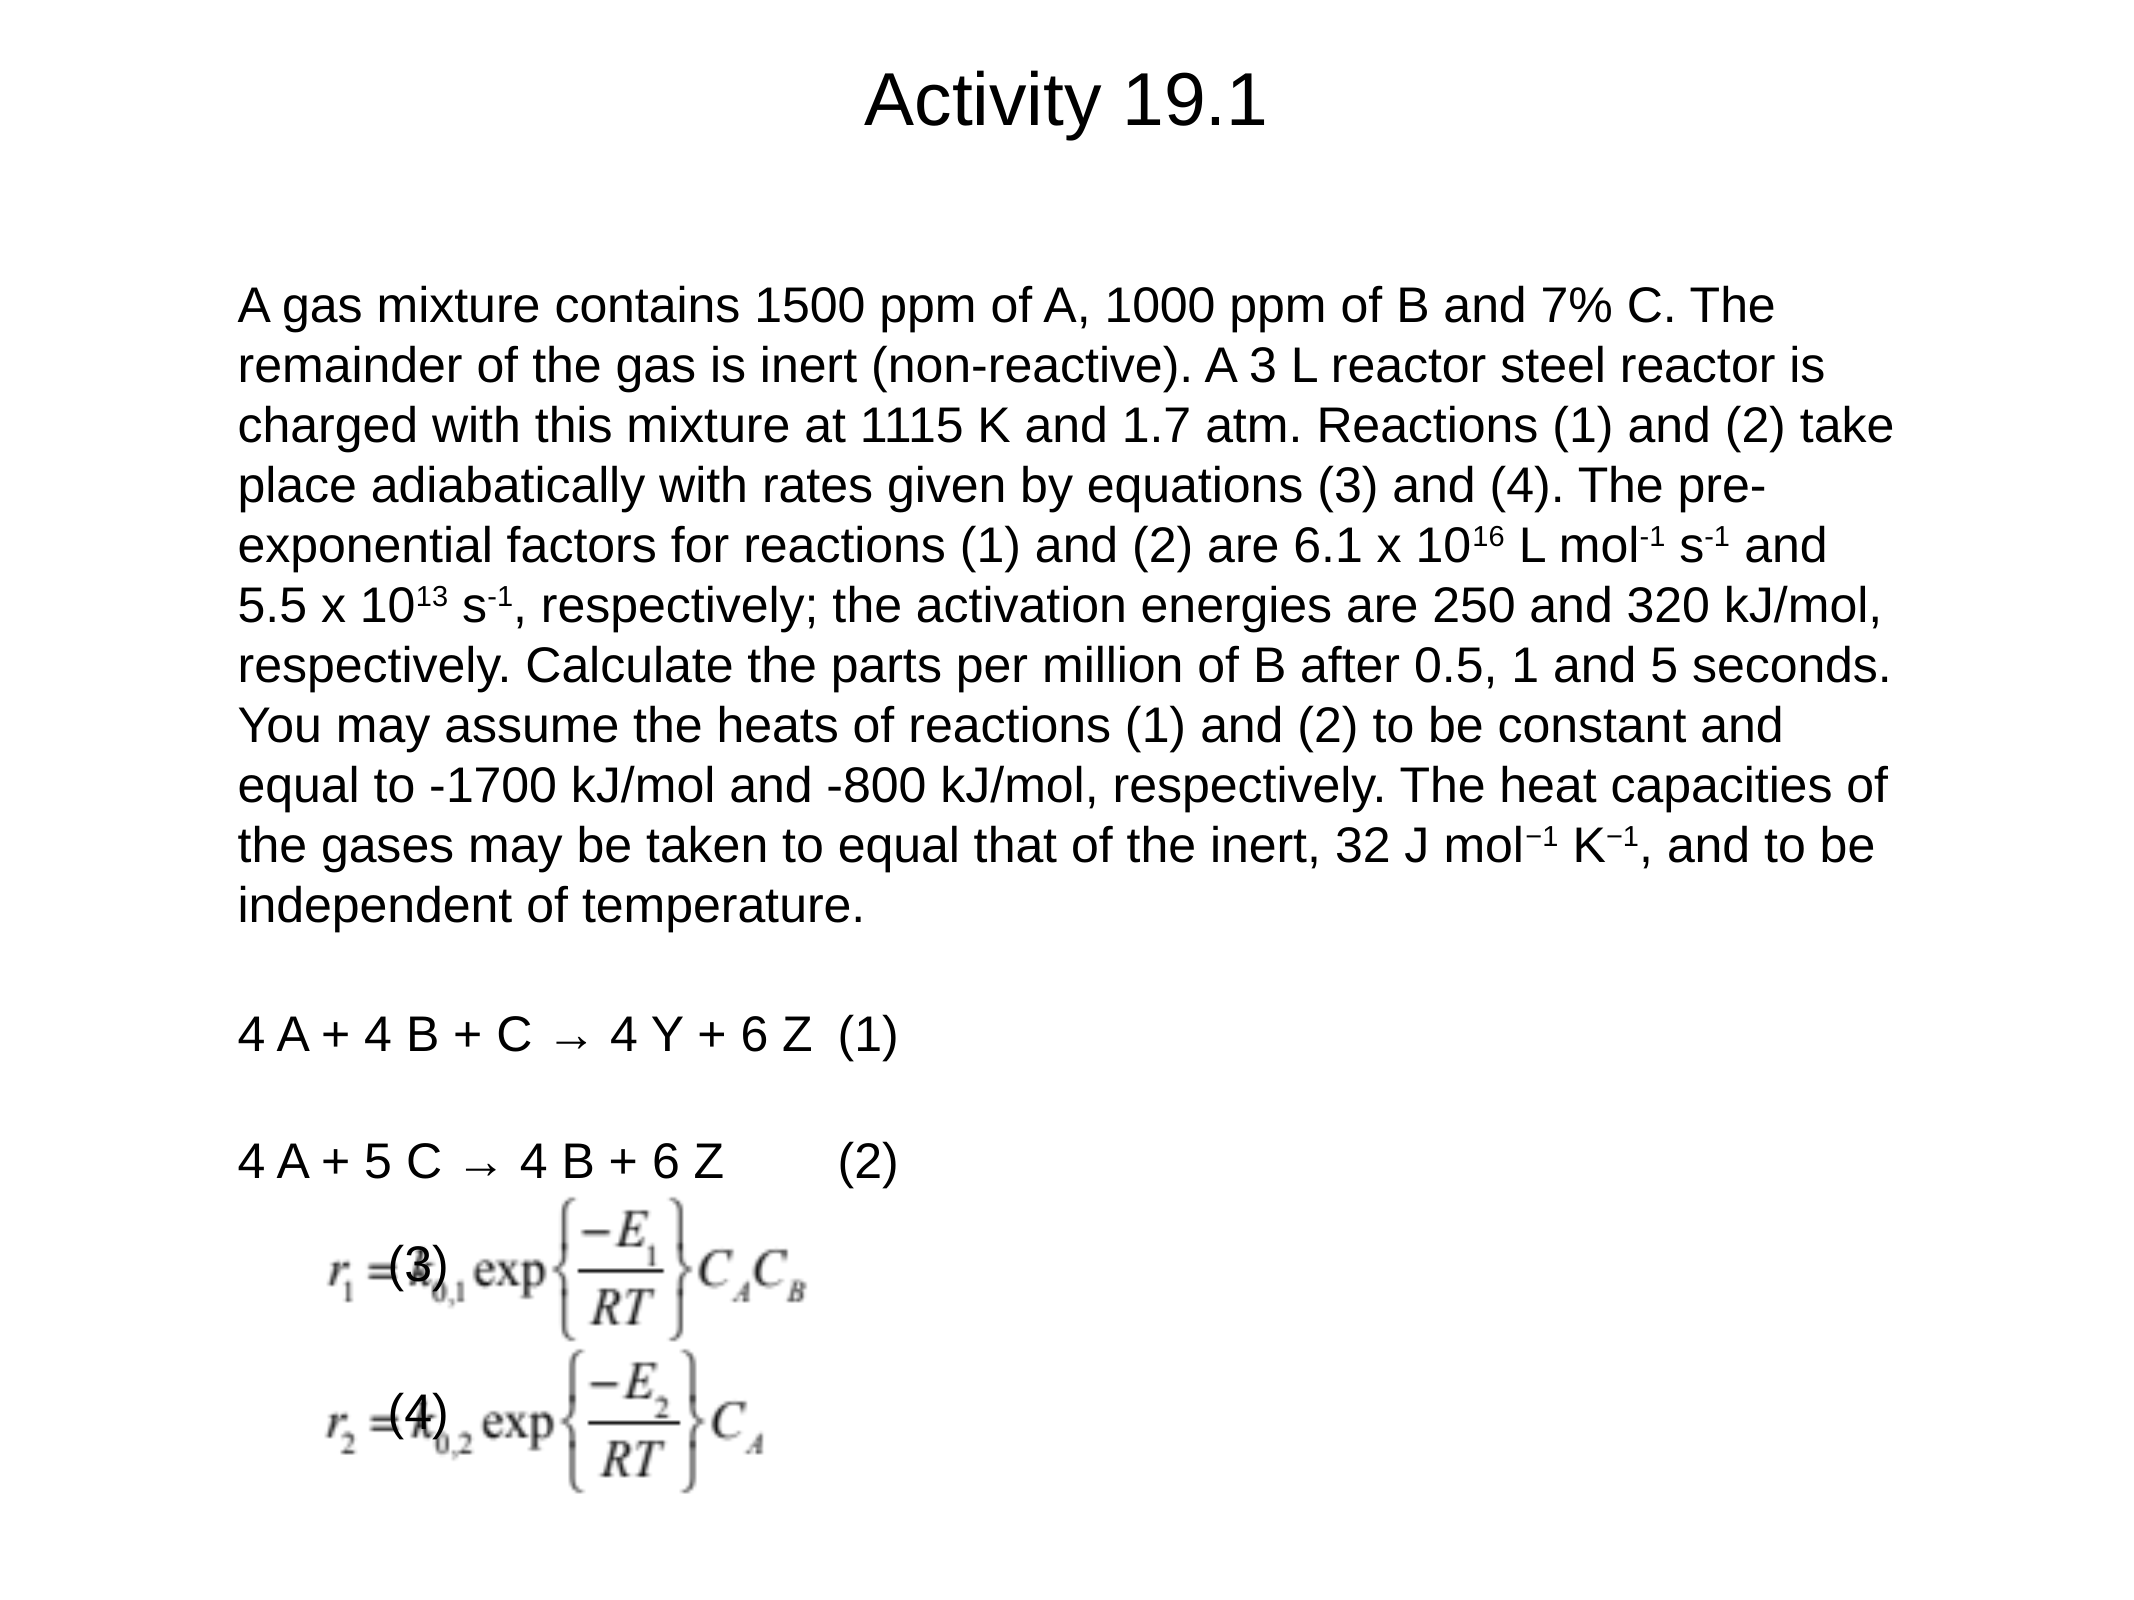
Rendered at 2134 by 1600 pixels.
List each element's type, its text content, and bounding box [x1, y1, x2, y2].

title Activity 19.1 [208, 41, 1925, 250]
picture [320, 1189, 811, 1501]
list A gas mixture contains 1500 ppm of A, 1000 ppm of B and 7% C. The remainder of the gas is inert (non-reactive). A 3 L reactor steel reactor is charged with this mixture at 1115 K and 1.7 atm. Reactions (1) and (2) take place adiabatically with rates given by equations (3) and (4). The pre-exponential factors for reactions (1) and (2) are 6.1 x 1016 L mol-1 s-1 and 5.5 x 1013 s-1, respectively; the activation energies are 250 and 320 kJ/mol, respectively. Calculate the parts per million of B after 0.5, 1 and 5 seconds. You may assume the heats of reactions (1) and (2) to be constant and equal to -1700 kJ/mol and -800 kJ/mol, respectively. The heat capacities of the gases may be taken to equal that of the inert, 32 J mol−1 K−1, and to be independent of temperature. 4 A + 4 B + C → 4 Y + 6 Z (1) 4 A + 5 C → 4 B + 6 Z (2) (3) (4) [208, 264, 1925, 1463]
